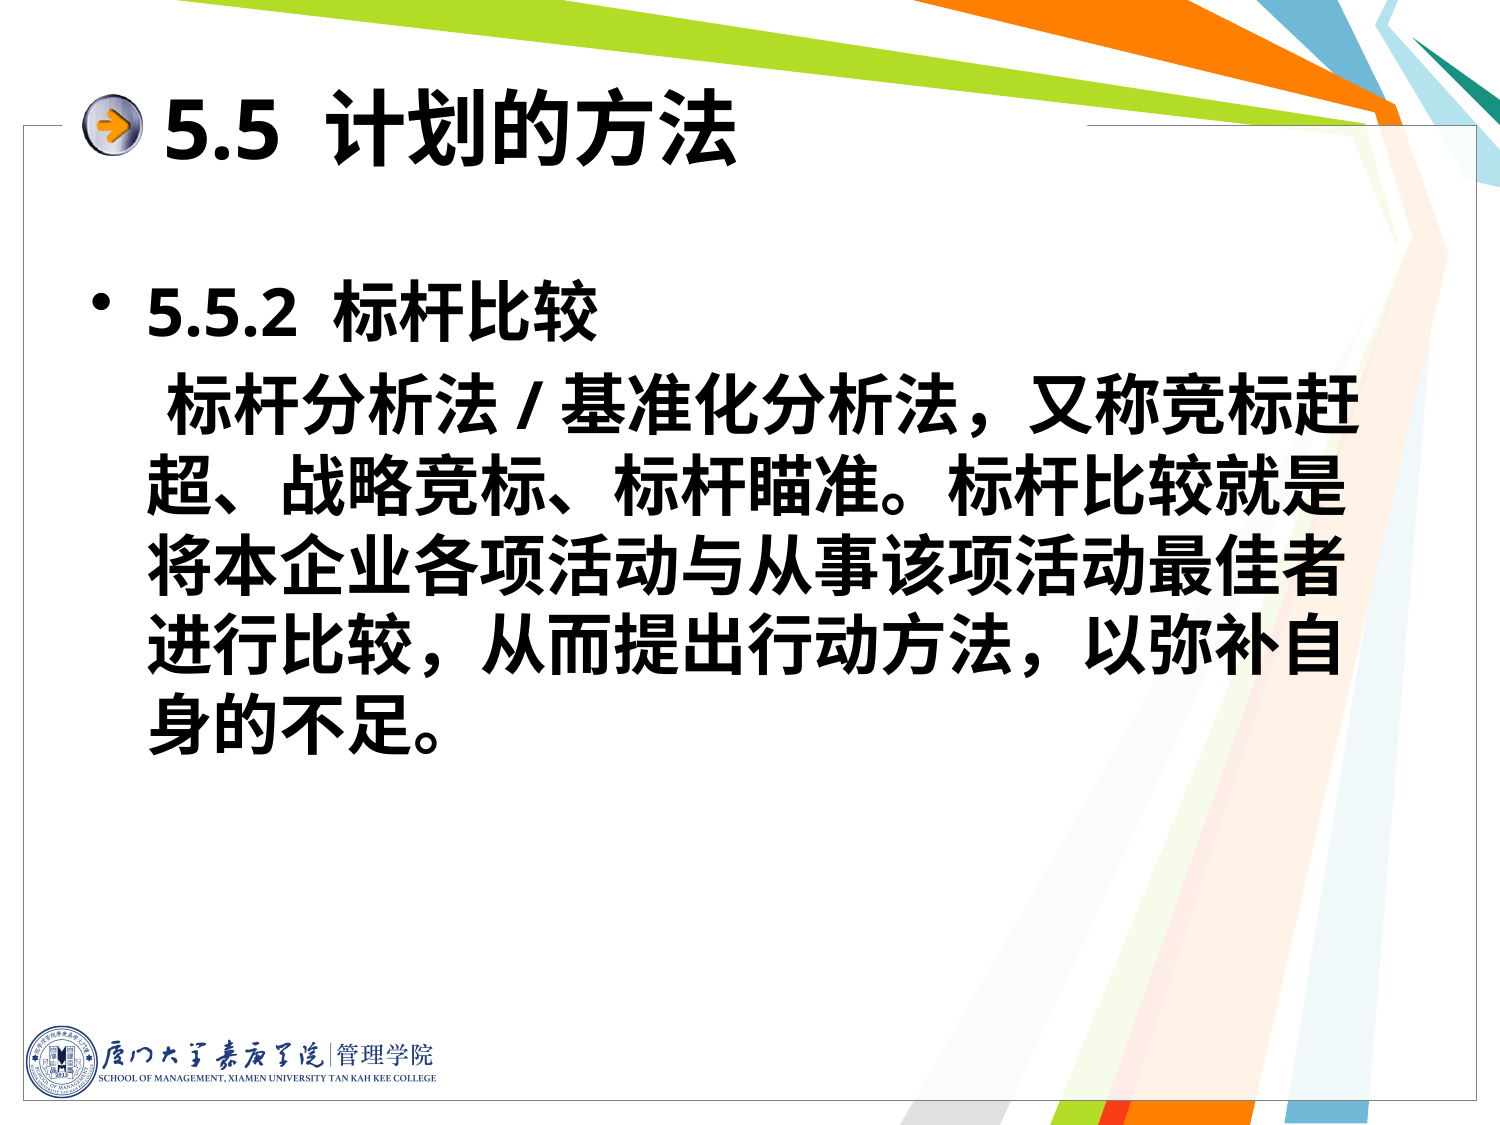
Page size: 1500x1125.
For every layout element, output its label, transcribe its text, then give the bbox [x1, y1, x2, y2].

title 5.5 计划的方法 [148, 32, 1182, 220]
list 5.5.2 标杆比较 标杆分析法/基准化分析法，又称竞标赶超、战略竞标、标杆瞄准。标杆比较就是将本企业各项活动与从事该项活动最佳者进行比较，从而提出行动方法，以弥补自身的不足。 [75, 262, 1425, 1005]
picture [24, 1024, 438, 1100]
picture [82, 94, 143, 156]
